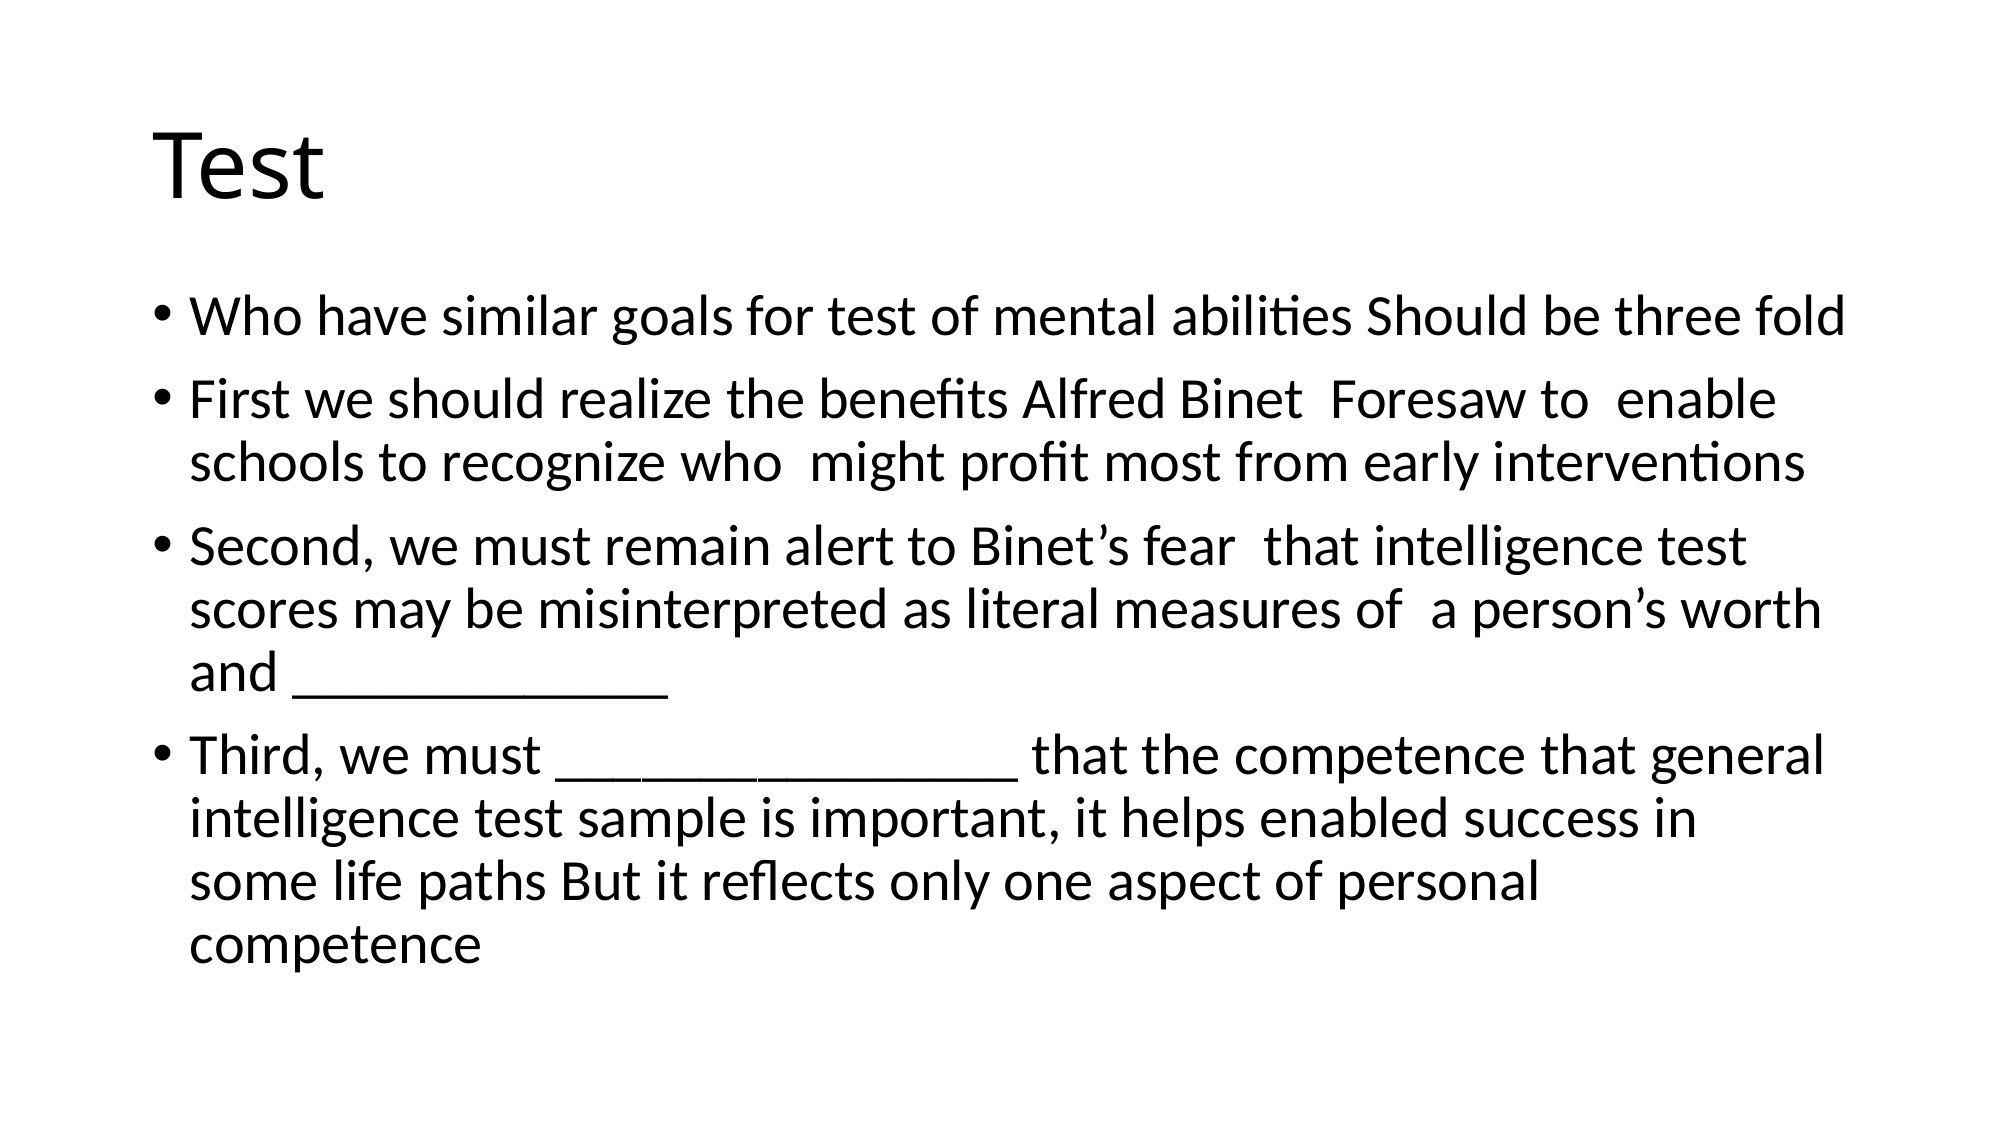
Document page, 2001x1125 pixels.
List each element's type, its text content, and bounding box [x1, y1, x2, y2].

list Who have similar goals for test of mental abilities Should be three fold First we should realize the benefits Alfred Binet Foresaw to enable schools to recognize who might profit most from early interventions Second, we must remain alert to Binet’s fear that intelligence test scores may be misinterpreted as literal measures of a person’s worth and _____________ Third, we must ________________ that the competence that general intelligence test sample is important, it helps enabled success in some life paths But it reflects only one aspect of personal competence [137, 277, 1863, 992]
title Test [137, 59, 1863, 277]
